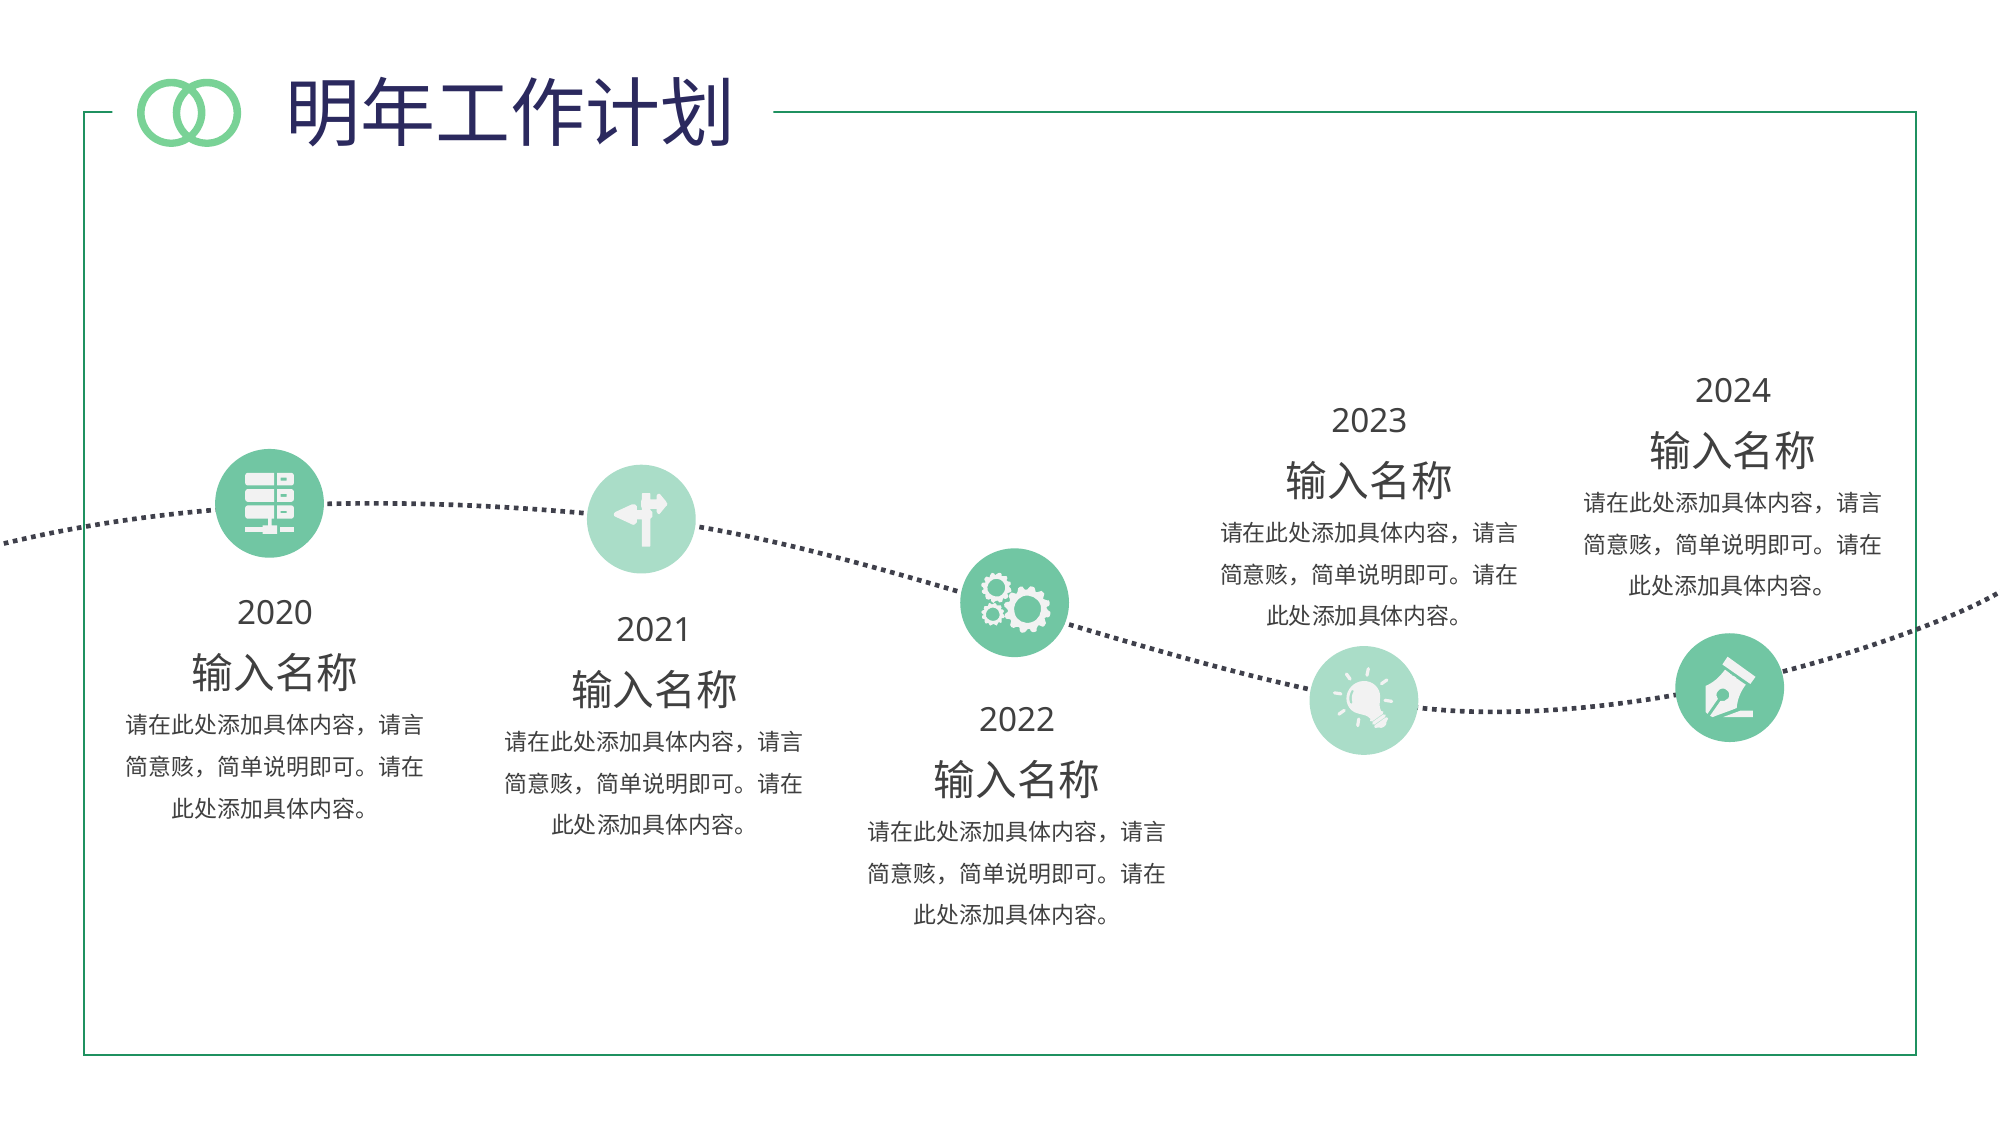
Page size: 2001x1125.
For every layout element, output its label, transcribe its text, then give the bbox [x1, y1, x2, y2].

text_box [0, 508, 215, 551]
text_box 明年工作计划 [270, 58, 788, 164]
text_box 2021 输入名称 请在此处添加具体内容，请言简意赅，简单说明即可。请在此处添加具体内容。 [485, 589, 824, 846]
text_box [696, 525, 960, 593]
text_box [324, 502, 586, 559]
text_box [586, 464, 696, 574]
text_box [960, 548, 1069, 658]
text_box 2024 输入名称 请在此处添加具体内容，请言简意赅，简单说明即可。请在此处添加具体内容。 [1565, 350, 1901, 607]
text_box 2020 输入名称 请在此处添加具体内容，请言简意赅，简单说明即可。请在此处添加具体内容。 [101, 572, 450, 830]
text_box [1069, 569, 2000, 713]
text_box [215, 448, 324, 558]
text_box 2023 输入名称 请在此处添加具体内容，请言简意赅，简单说明即可。请在此处添加具体内容。 [1204, 380, 1535, 637]
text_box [1309, 646, 1419, 755]
text_box 2022 输入名称 请在此处添加具体内容，请言简意赅，简单说明即可。请在此处添加具体内容。 [846, 679, 1188, 936]
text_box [1675, 633, 1785, 743]
